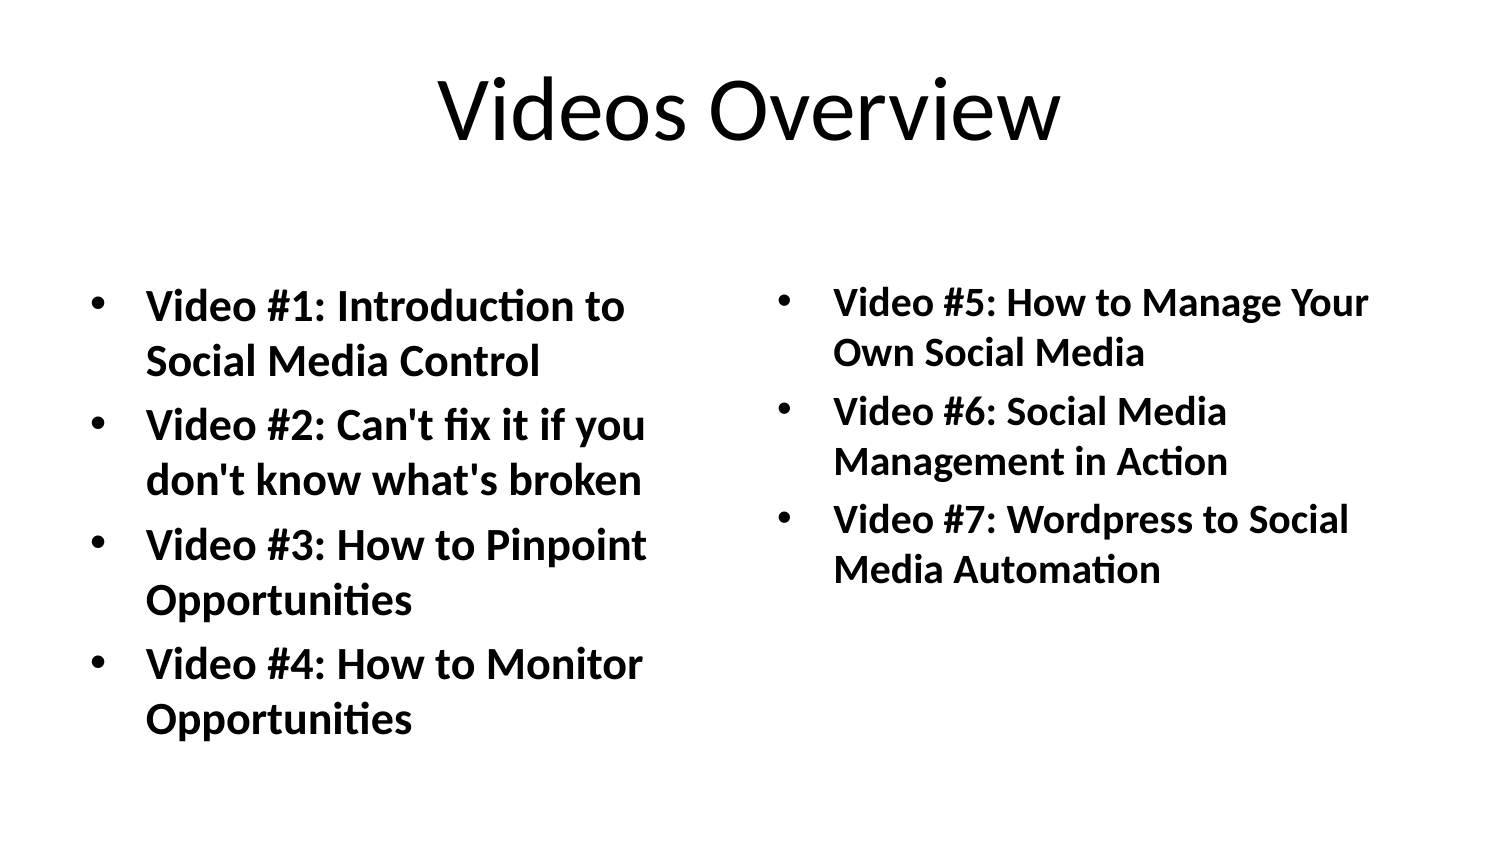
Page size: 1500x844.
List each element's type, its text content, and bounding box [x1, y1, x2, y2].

title Videos Overview [75, 33, 1425, 175]
list Video #5: How to Manage Your Own Social Media Video #6: Social Media Management in Action Video #7: Wordpress to Social Media Automation [761, 267, 1425, 754]
list Video #1: Introduction to Social Media Control Video #2: Can't fix it if you don't know what's broken Video #3: How to Pinpoint Opportunities Video #4: How to Monitor Opportunities [75, 267, 738, 754]
